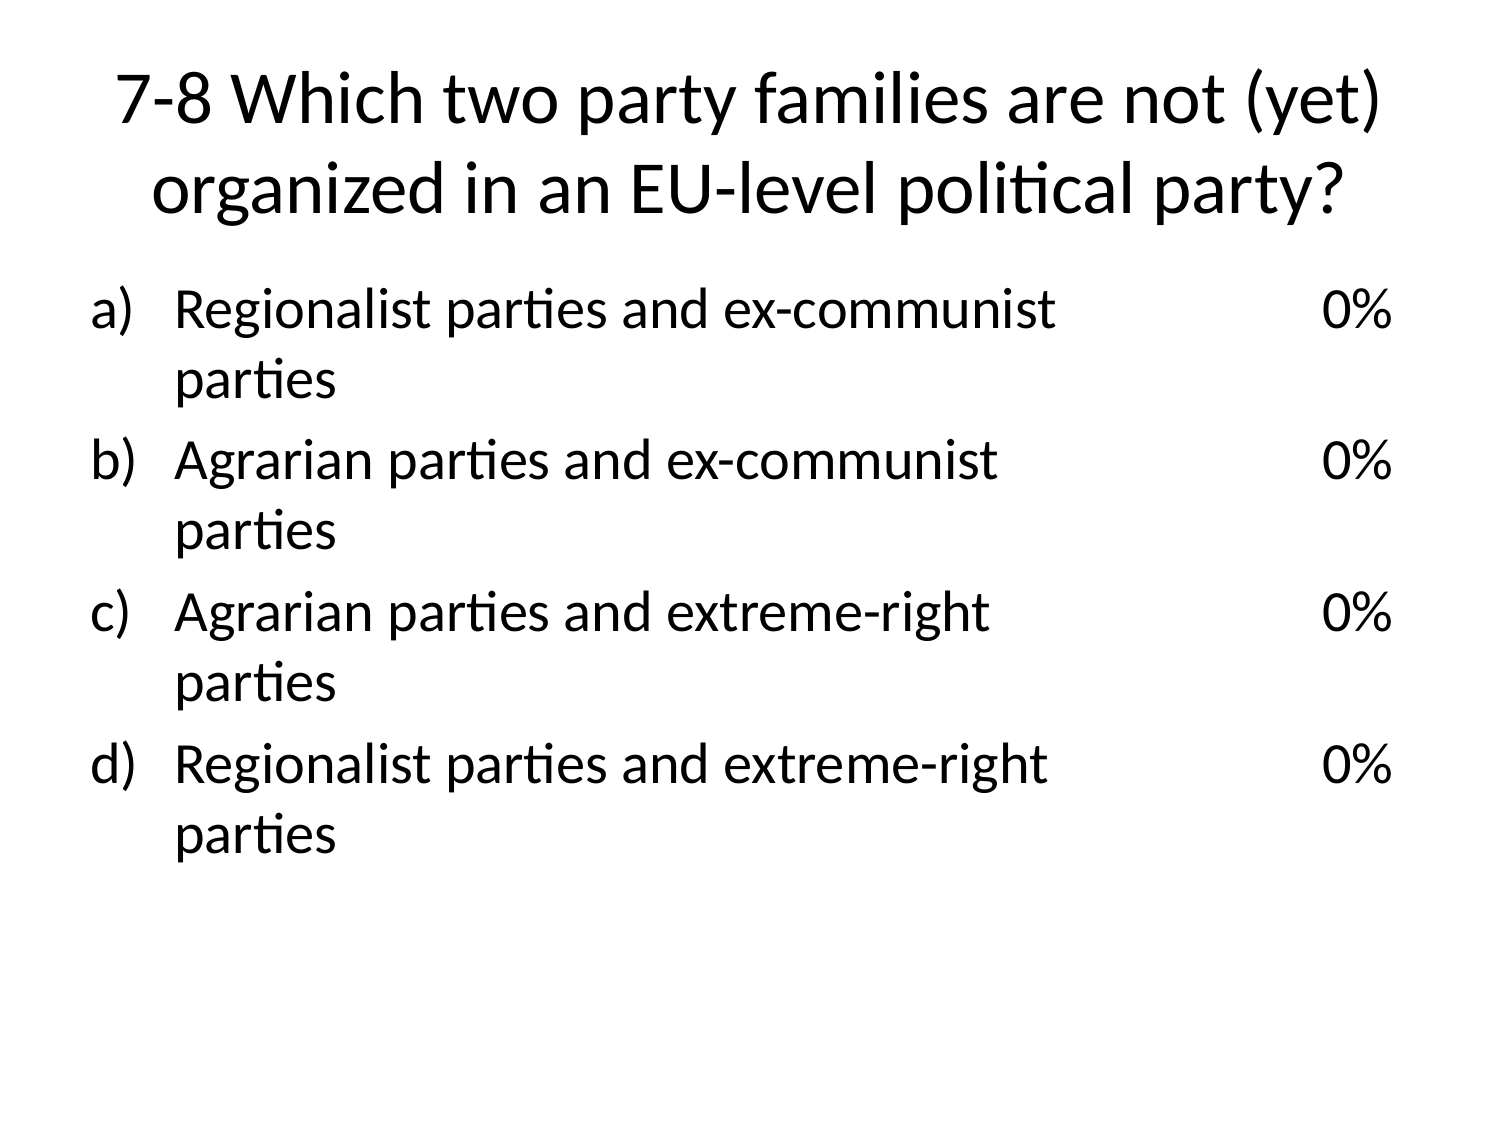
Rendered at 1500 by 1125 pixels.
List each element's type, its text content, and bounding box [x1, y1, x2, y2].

title 7-8 Which two party families are not (yet) organized in an EU-level political party? [74, 37, 1426, 241]
list Regionalist parties and ex-communist parties Agrarian parties and ex-communist parties Agrarian parties and extreme-right parties Regionalist parties and extreme-right parties [74, 262, 1117, 886]
list 0% 0% 0% 0% [1124, 262, 1409, 1006]
